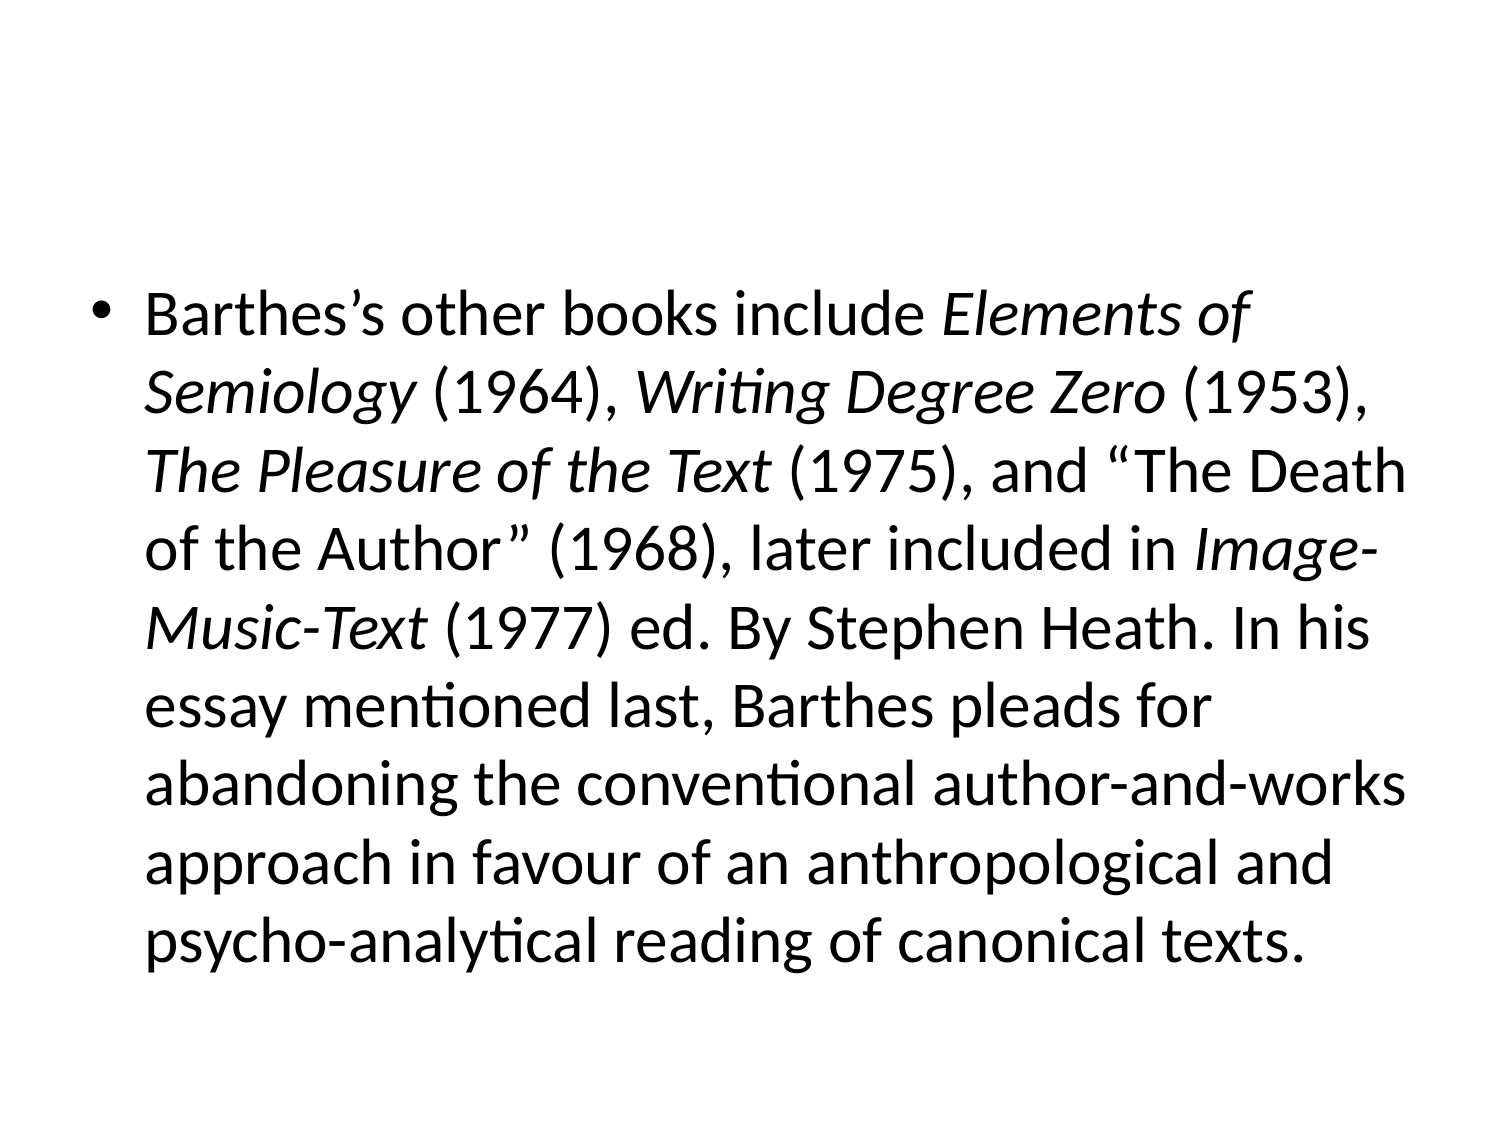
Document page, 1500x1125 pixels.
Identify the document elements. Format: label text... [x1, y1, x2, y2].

list Barthes’s other books include Elements of Semiology (1964), Writing Degree Zero (1953), The Pleasure of the Text (1975), and “The Death of the Author” (1968), later included in Image-Music-Text (1977) ed. By Stephen Heath. In his essay mentioned last, Barthes pleads for abandoning the conventional author-and-works approach in favour of an anthropological and psycho-analytical reading of canonical texts. [75, 262, 1425, 1005]
